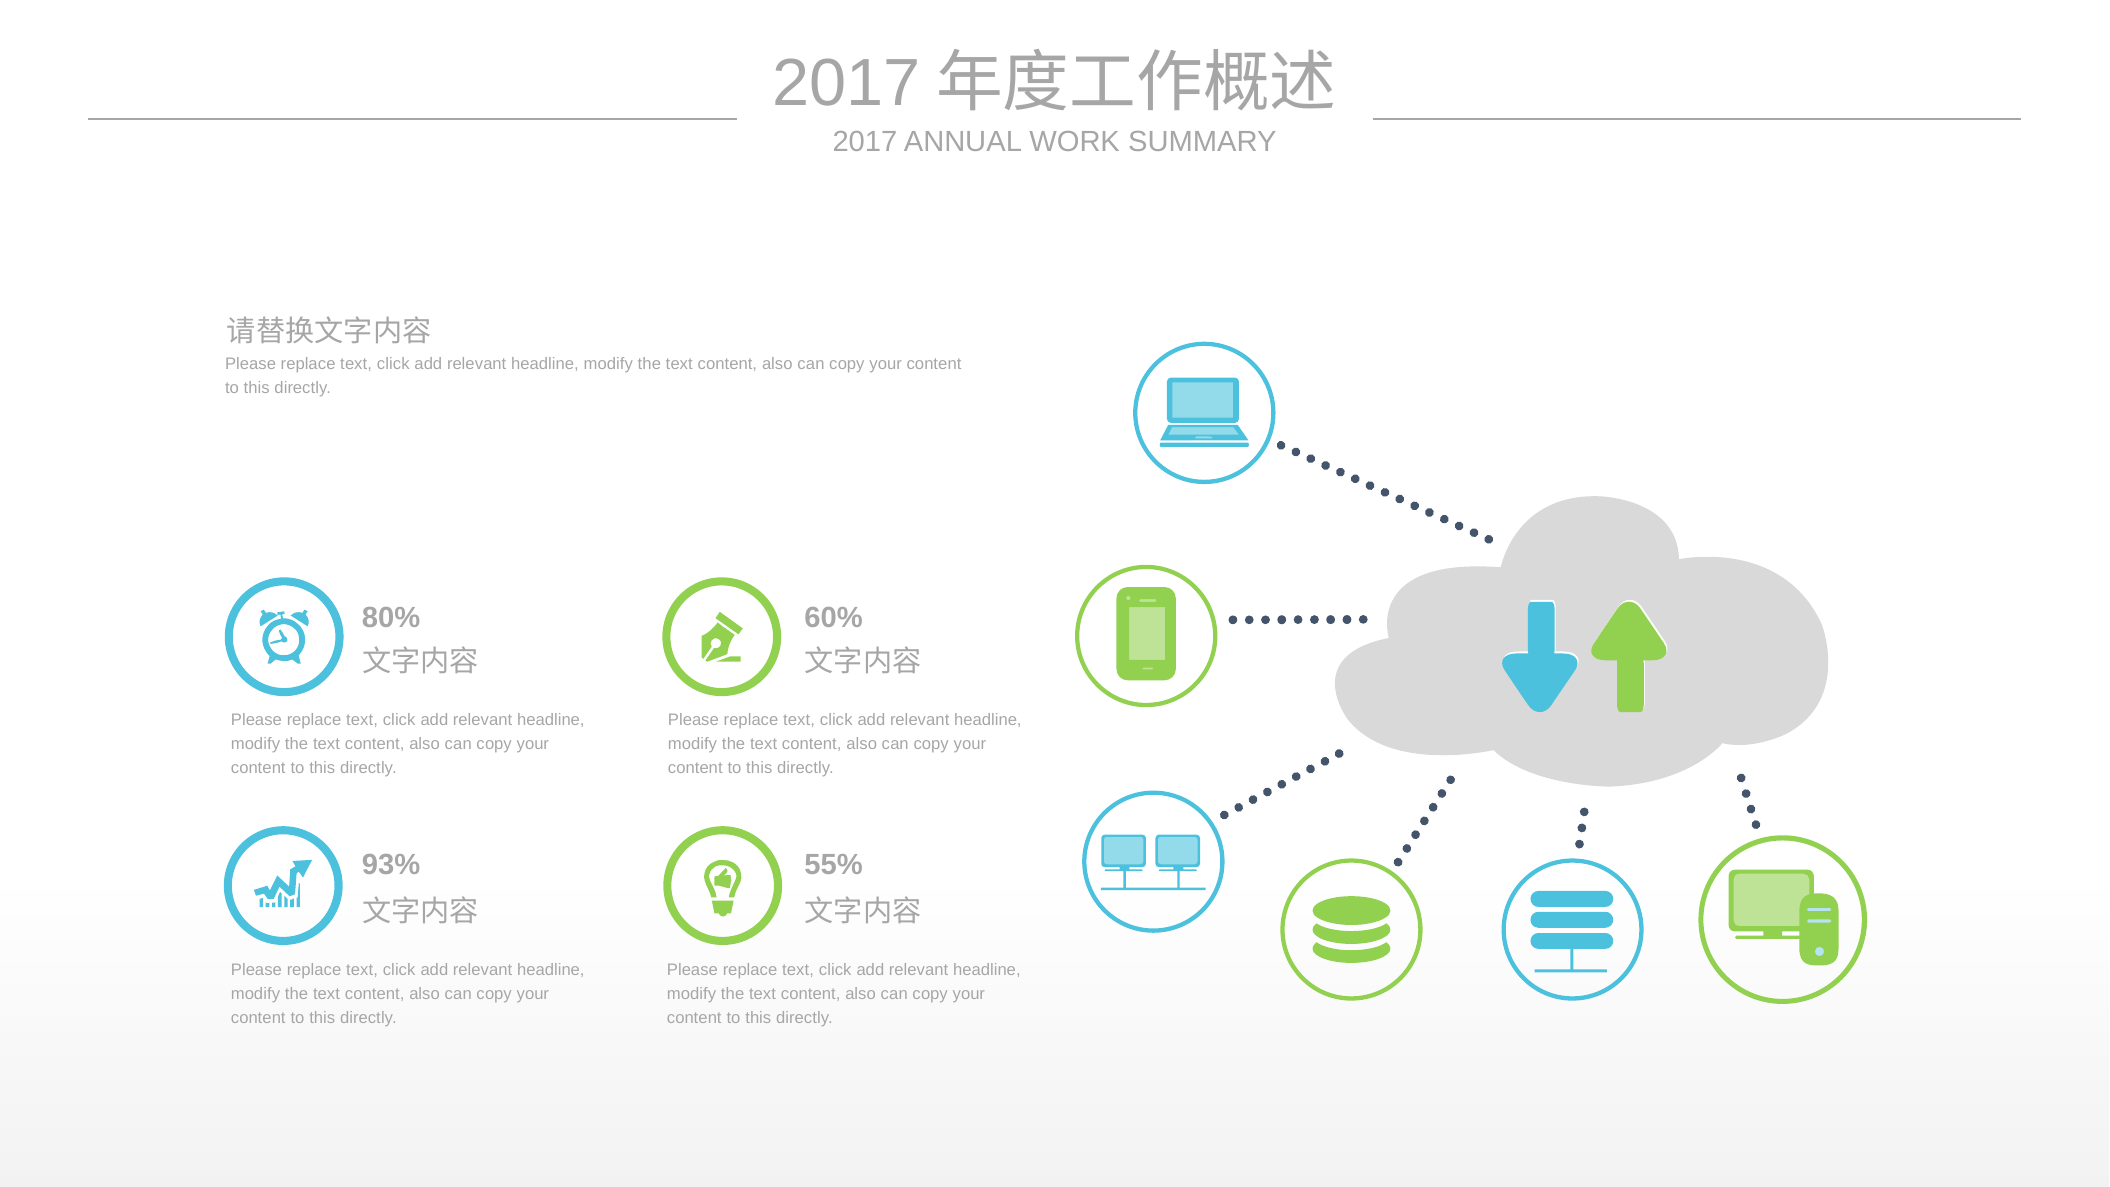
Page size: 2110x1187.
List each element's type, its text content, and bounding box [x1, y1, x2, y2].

text_box 80% [347, 583, 436, 641]
text_box 文字内容 [789, 878, 937, 935]
text_box 文字内容 [789, 627, 937, 685]
text_box 60% [789, 583, 878, 641]
text_box [296, 883, 300, 908]
text_box [253, 859, 313, 899]
text_box 2017 ANNUAL WORK SUMMARY [824, 122, 1285, 158]
text_box 93% [347, 831, 436, 888]
text_box 2017年度工作概述 [730, 38, 1379, 119]
text_box [290, 898, 294, 908]
text_box [661, 576, 783, 697]
text_box [259, 609, 306, 664]
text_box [1075, 341, 1868, 1004]
text_box [222, 825, 344, 947]
text_box Please replace text, click add relevant headline, modify the text content, also can copy your content to this directly. [652, 947, 1046, 1035]
text_box 文字内容 [347, 627, 494, 685]
text_box [284, 895, 288, 908]
text_box [223, 576, 345, 697]
text_box [259, 897, 263, 908]
text_box Please replace text, click add relevant headline, modify the text content, also can copy your content to this directly. [216, 697, 610, 785]
text_box [277, 892, 282, 908]
text_box [290, 609, 309, 627]
text_box [711, 900, 734, 917]
text_box [701, 611, 743, 662]
text_box [704, 860, 742, 898]
text_box Please replace text, click add relevant headline, modify the text content, also can copy your content to this directly. [216, 947, 610, 1035]
text_box [662, 825, 784, 947]
text_box Please replace text, click add relevant headline, modify the text content, also can copy your content to this directly. [210, 341, 989, 405]
text_box 请替换文字内容 [212, 298, 447, 341]
text_box 文字内容 [347, 878, 494, 935]
text_box Please replace text, click add relevant headline, modify the text content, also can copy your content to this directly. [653, 697, 1047, 785]
text_box 55% [789, 831, 878, 888]
